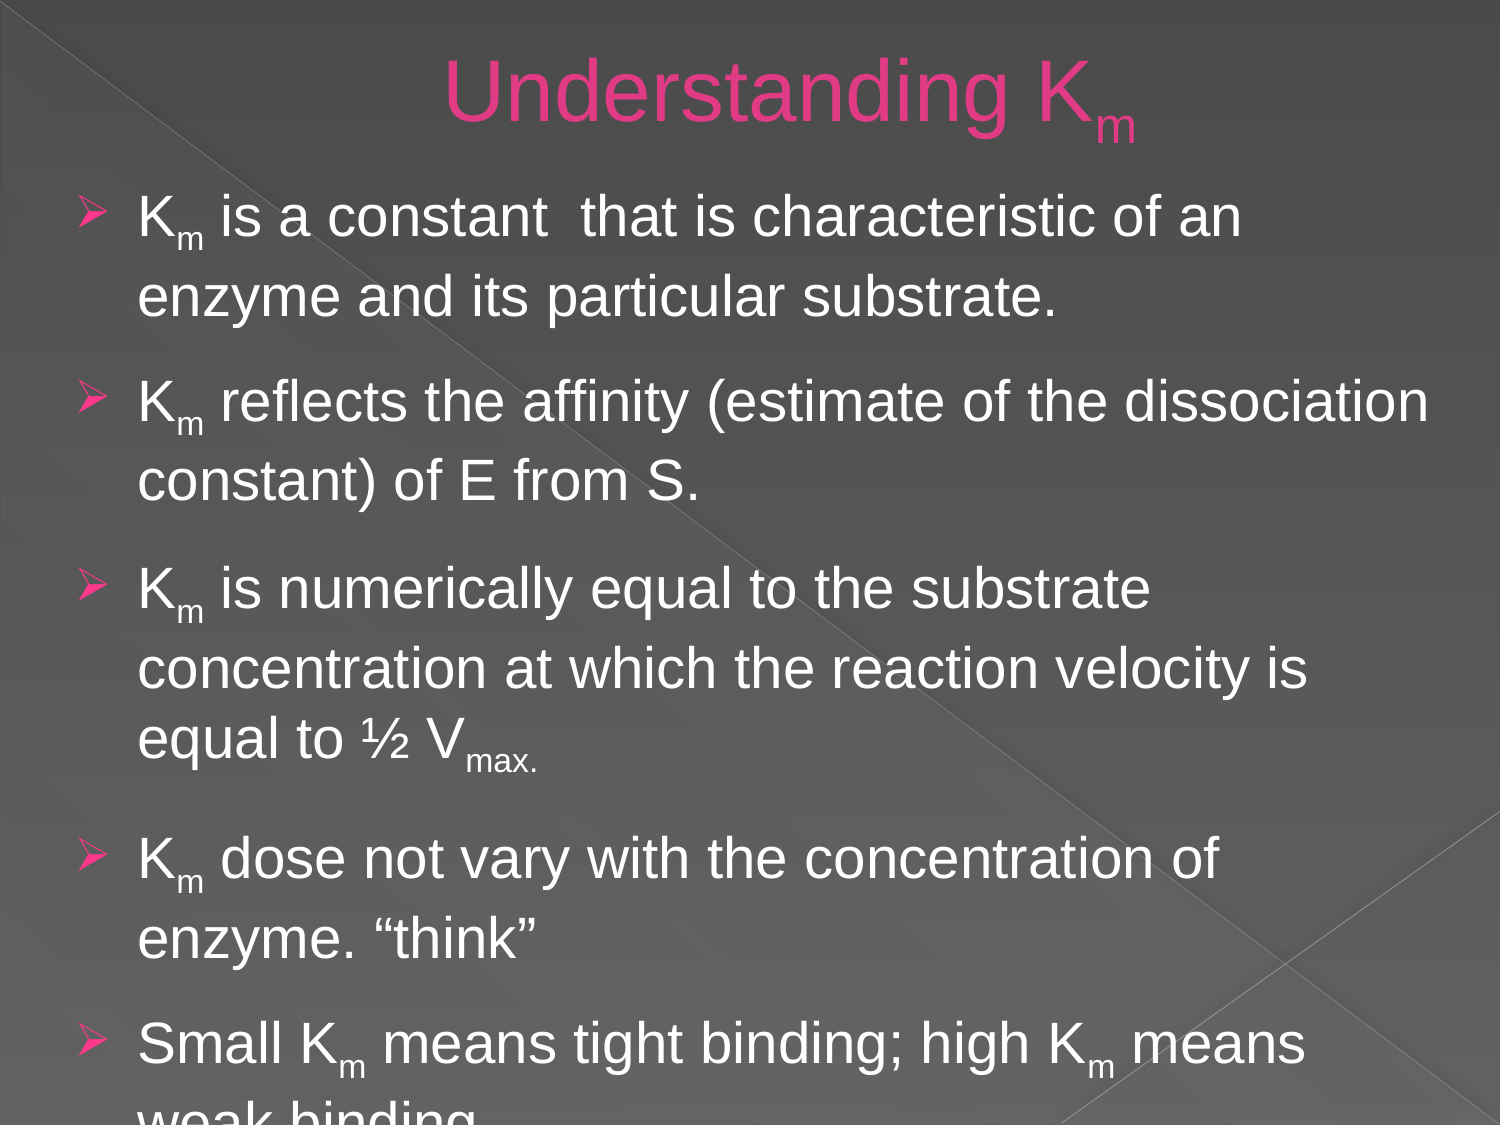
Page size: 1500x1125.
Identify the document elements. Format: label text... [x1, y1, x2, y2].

list Km is a constant that is characteristic of an enzyme and its particular substrate. Km reflects the affinity (estimate of the dissociation constant) of E from S. Km is numerically equal to the substrate concentration at which the reaction velocity is equal to ½ Vmax. Km dose not vary with the concentration of enzyme. “think” Small Km means tight binding; high Km means weak binding [49, 170, 1474, 1097]
title Understanding Km [75, 0, 1425, 170]
